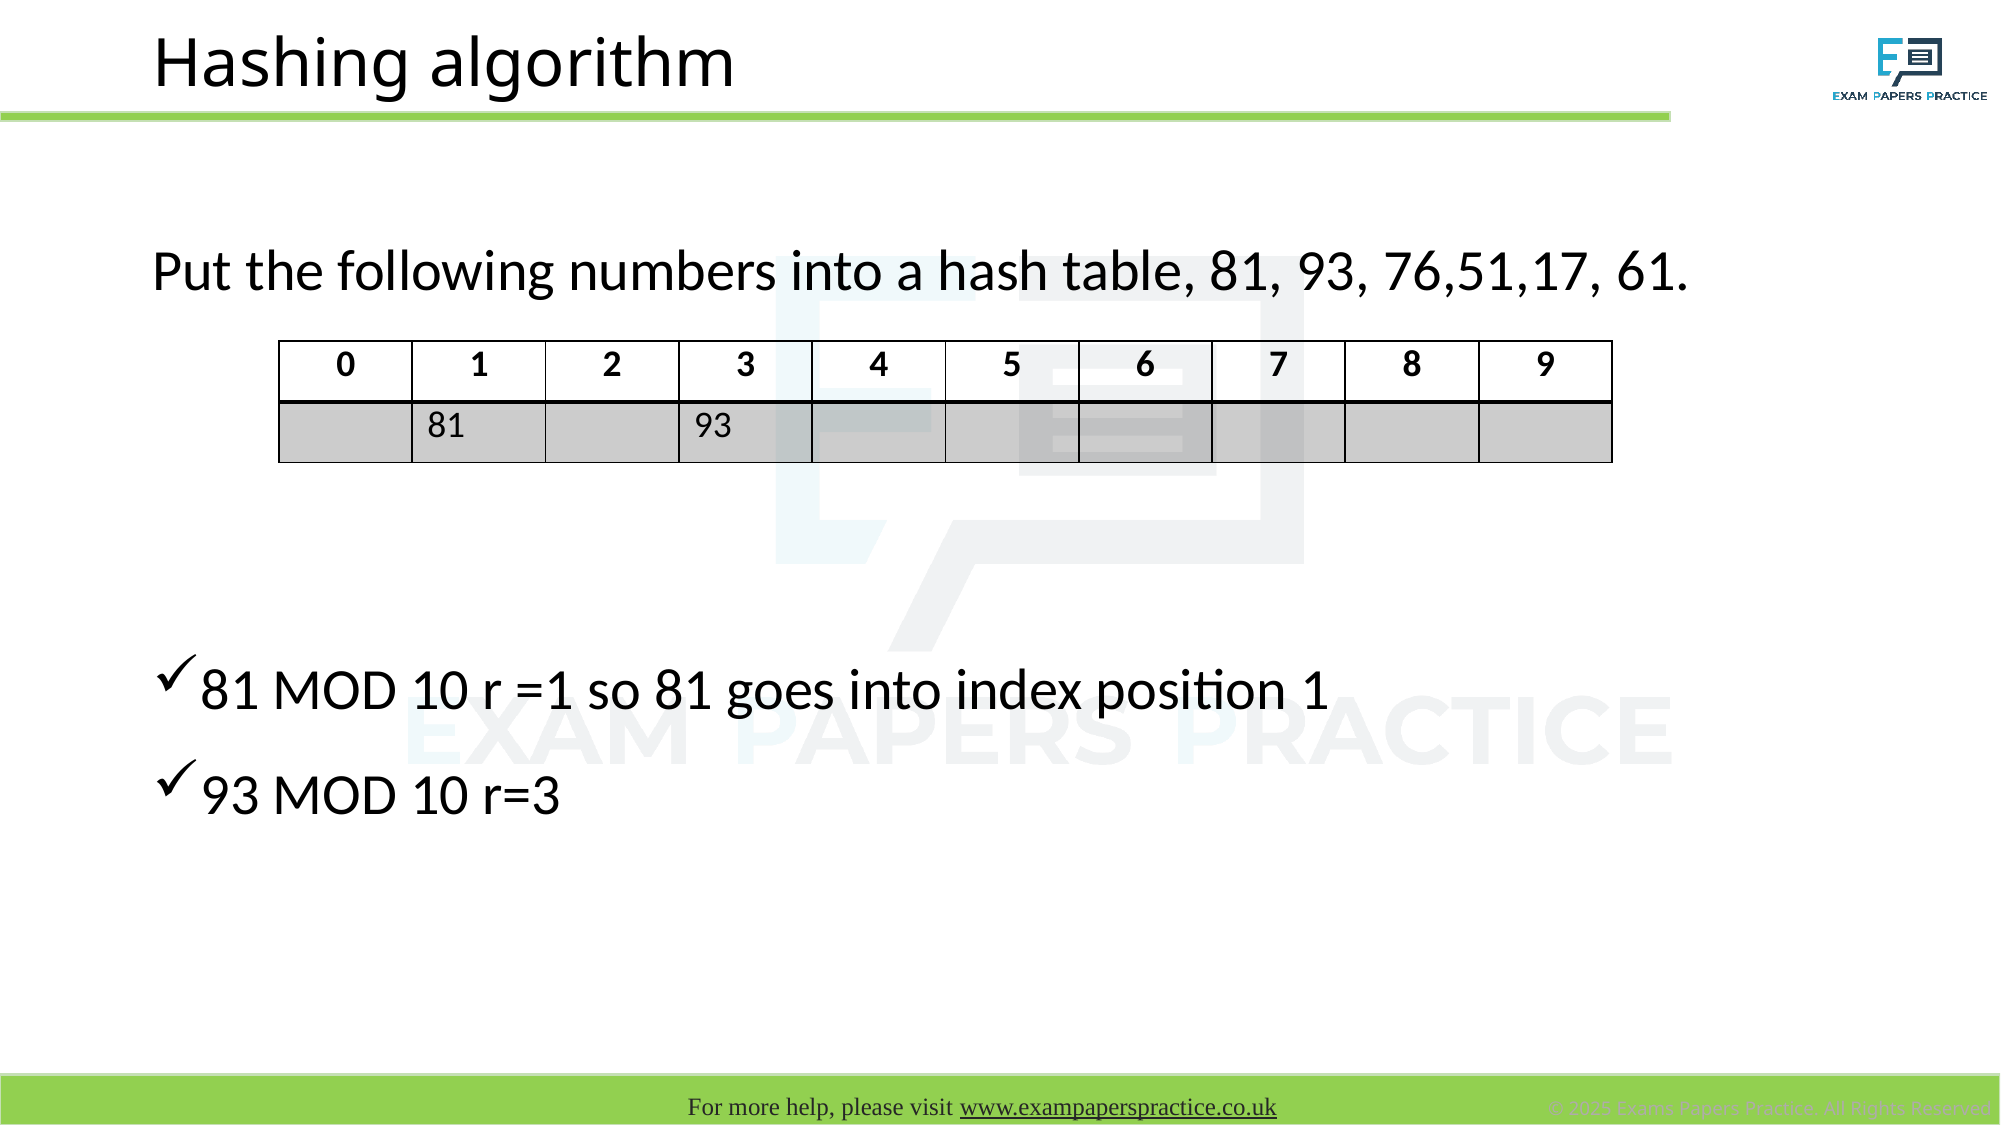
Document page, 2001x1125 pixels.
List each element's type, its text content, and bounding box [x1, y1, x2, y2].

table_header 2 [546, 342, 678, 400]
table_header 0 [280, 342, 411, 400]
table_header 7 [1213, 342, 1344, 400]
table_header 4 [813, 342, 945, 400]
table_header 3 [680, 342, 811, 400]
title Hashing algorithm [137, 59, 1863, 70]
list Put the following numbers into a hash table, 81, 93, 76,51,17, 61. 81 MOD 10 r =1 so 81 goes into index position 1 93 MOD 10 r=3 [137, 211, 1863, 997]
table_header 1 [413, 342, 545, 400]
table_cell [813, 404, 945, 462]
table_cell 81 [413, 404, 545, 462]
table_cell 93 [680, 404, 811, 462]
table_cell [546, 404, 678, 462]
table_cell [946, 404, 1078, 462]
table_cell [280, 404, 411, 462]
table_cell [1346, 404, 1478, 462]
table_header 8 [1346, 342, 1478, 400]
table_header 5 [946, 342, 1078, 400]
table_cell [1080, 404, 1211, 462]
table_cell [1213, 404, 1344, 462]
table_header 6 [1080, 342, 1211, 400]
table_header 9 [1480, 342, 1611, 400]
table_cell [1480, 404, 1611, 462]
